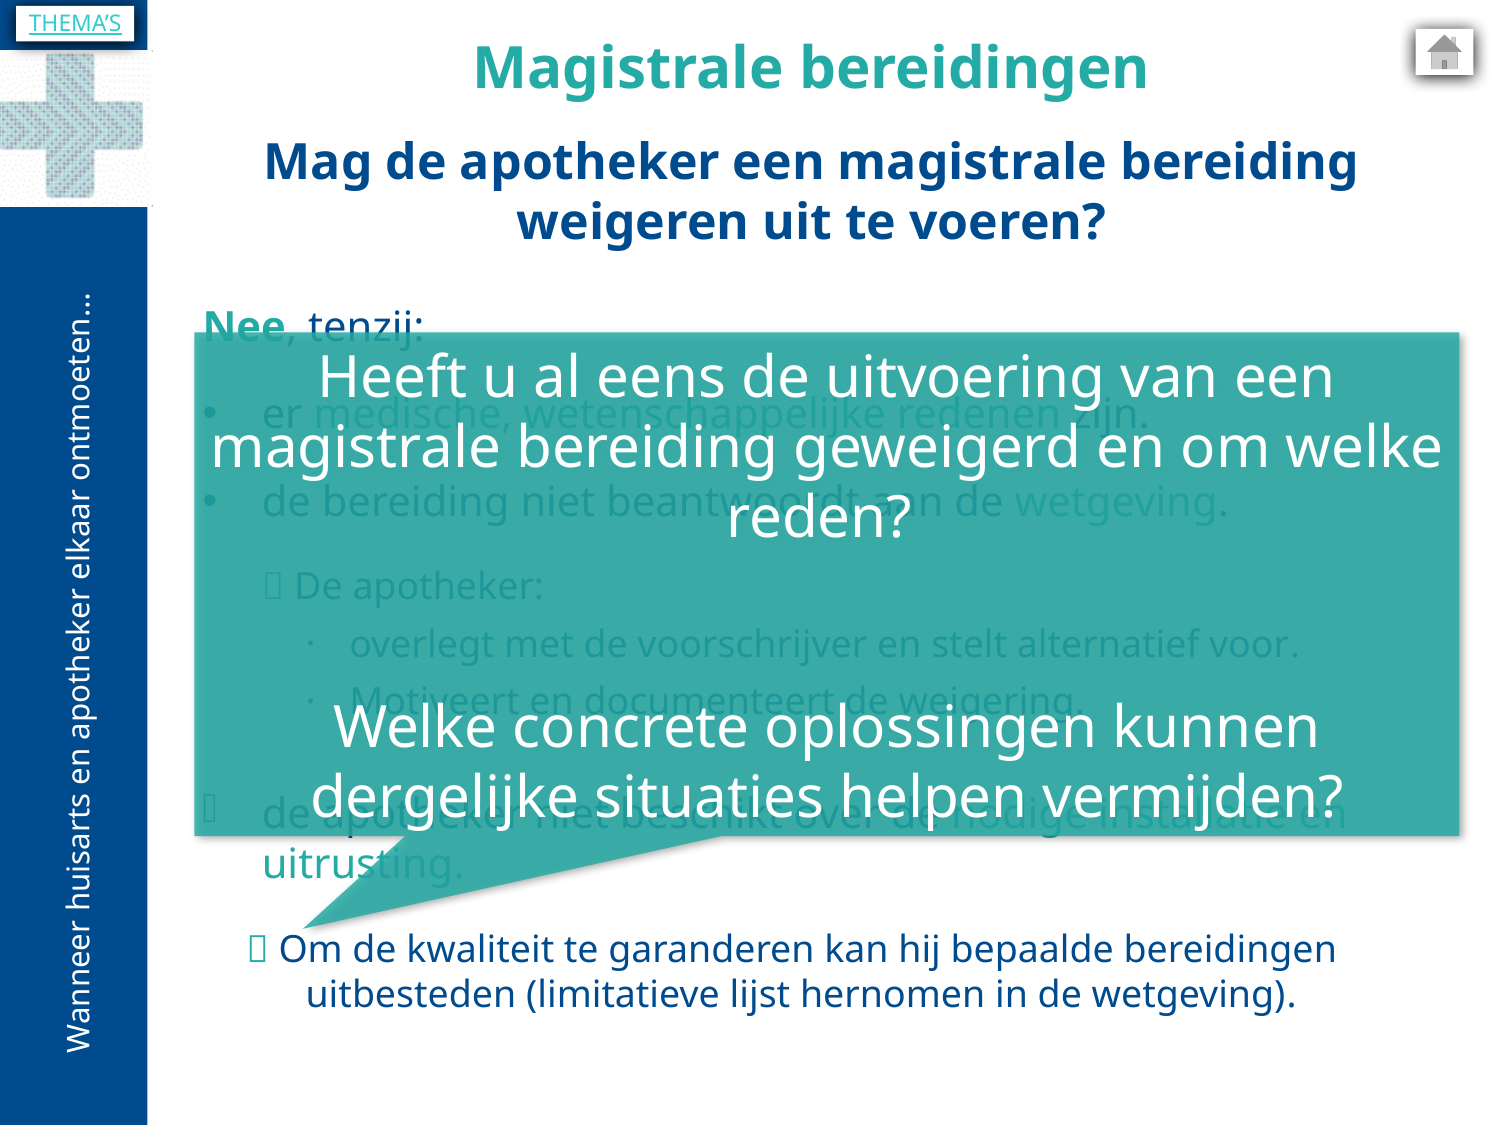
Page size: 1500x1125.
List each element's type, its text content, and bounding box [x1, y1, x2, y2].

text_box Mag de apotheker een magistrale bereiding weigeren uit te voeren? [163, 122, 1460, 257]
text_box Heeft u al eens de uitvoering van een magistrale bereiding geweigerd en om welke reden? Welke concrete oplossingen kunnen dergelijke situaties helpen vermijden? [193, 331, 1461, 930]
text_box [1415, 28, 1474, 76]
list Nee, tenzij: er medische, wetenschappelijke redenen zijn. de bereiding niet beantwoordt aan de wetgeving.  De apotheker: overlegt met de voorschrijver en stelt alternatief voor. Motiveert en documenteert de weigering. de apotheker niet beschikt over de nodige installatie en uitrusting.  Om de kwaliteit te garanderen kan hij bepaalde bereidingen uitbesteden (limitatieve lijst hernomen in de wetgeving). [187, 292, 1460, 1125]
list Magistrale bereidingen [163, 30, 1460, 122]
text_box THEMA’S [15, 5, 135, 42]
picture [0, 50, 154, 207]
